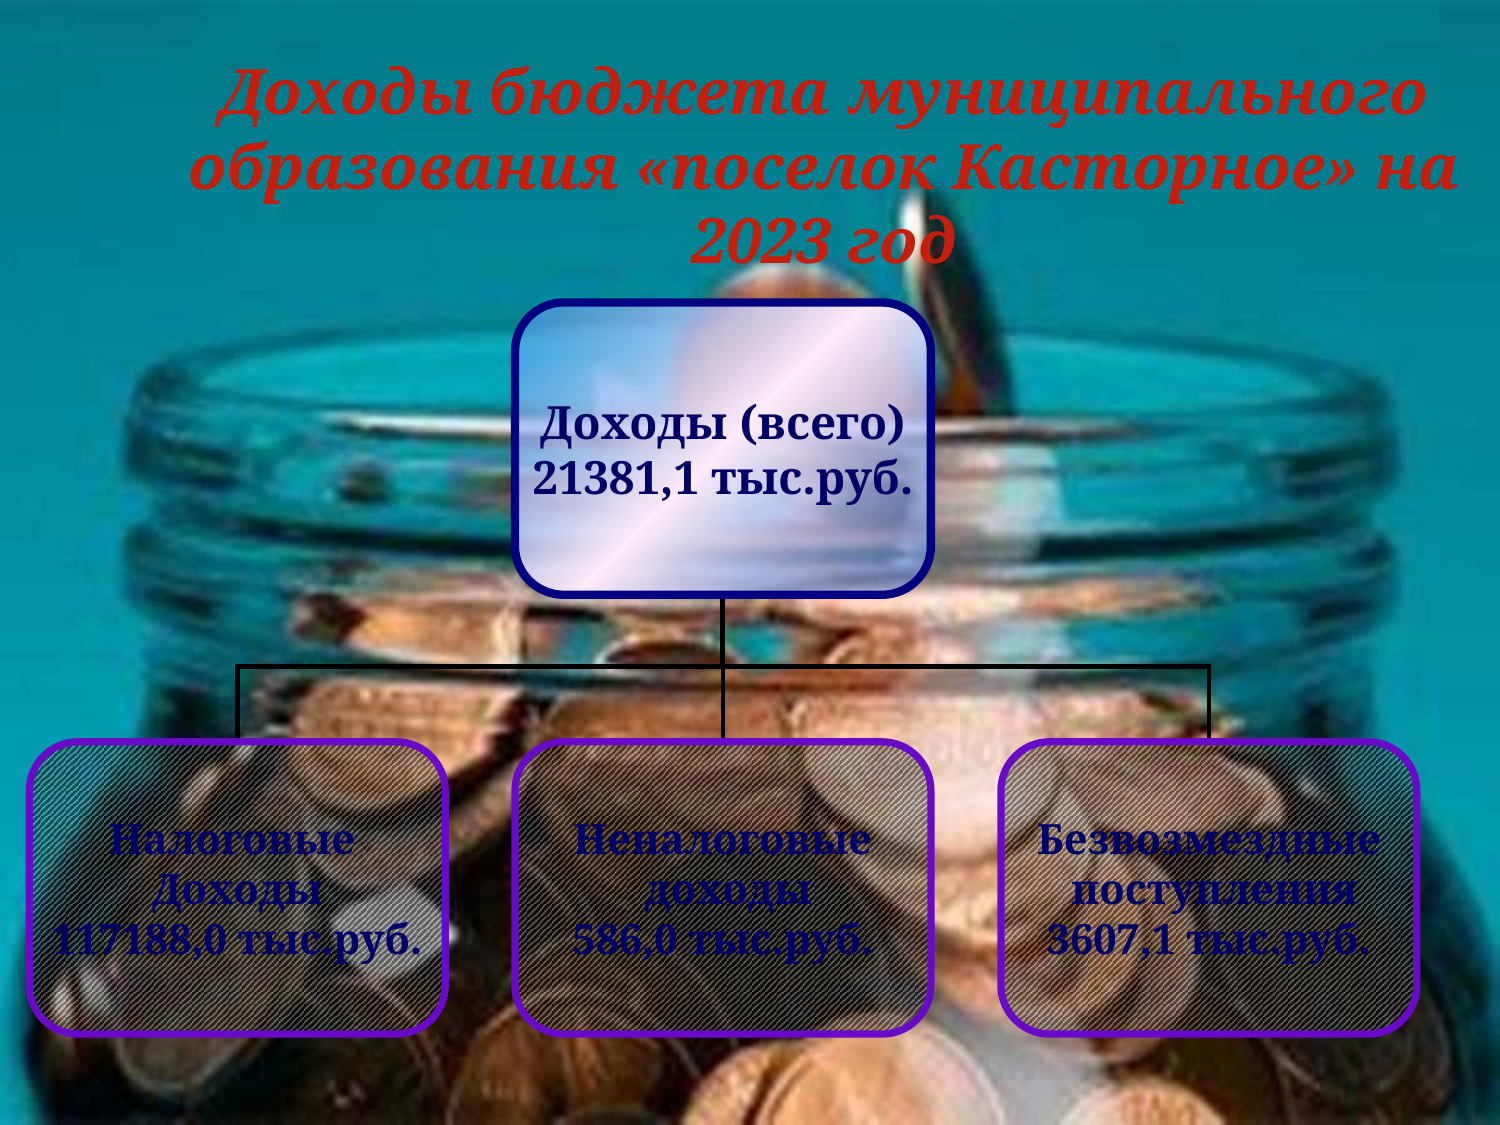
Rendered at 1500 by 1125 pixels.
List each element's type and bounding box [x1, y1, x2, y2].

picture [0, 0, 1500, 1125]
text_box [29, 302, 1418, 1035]
